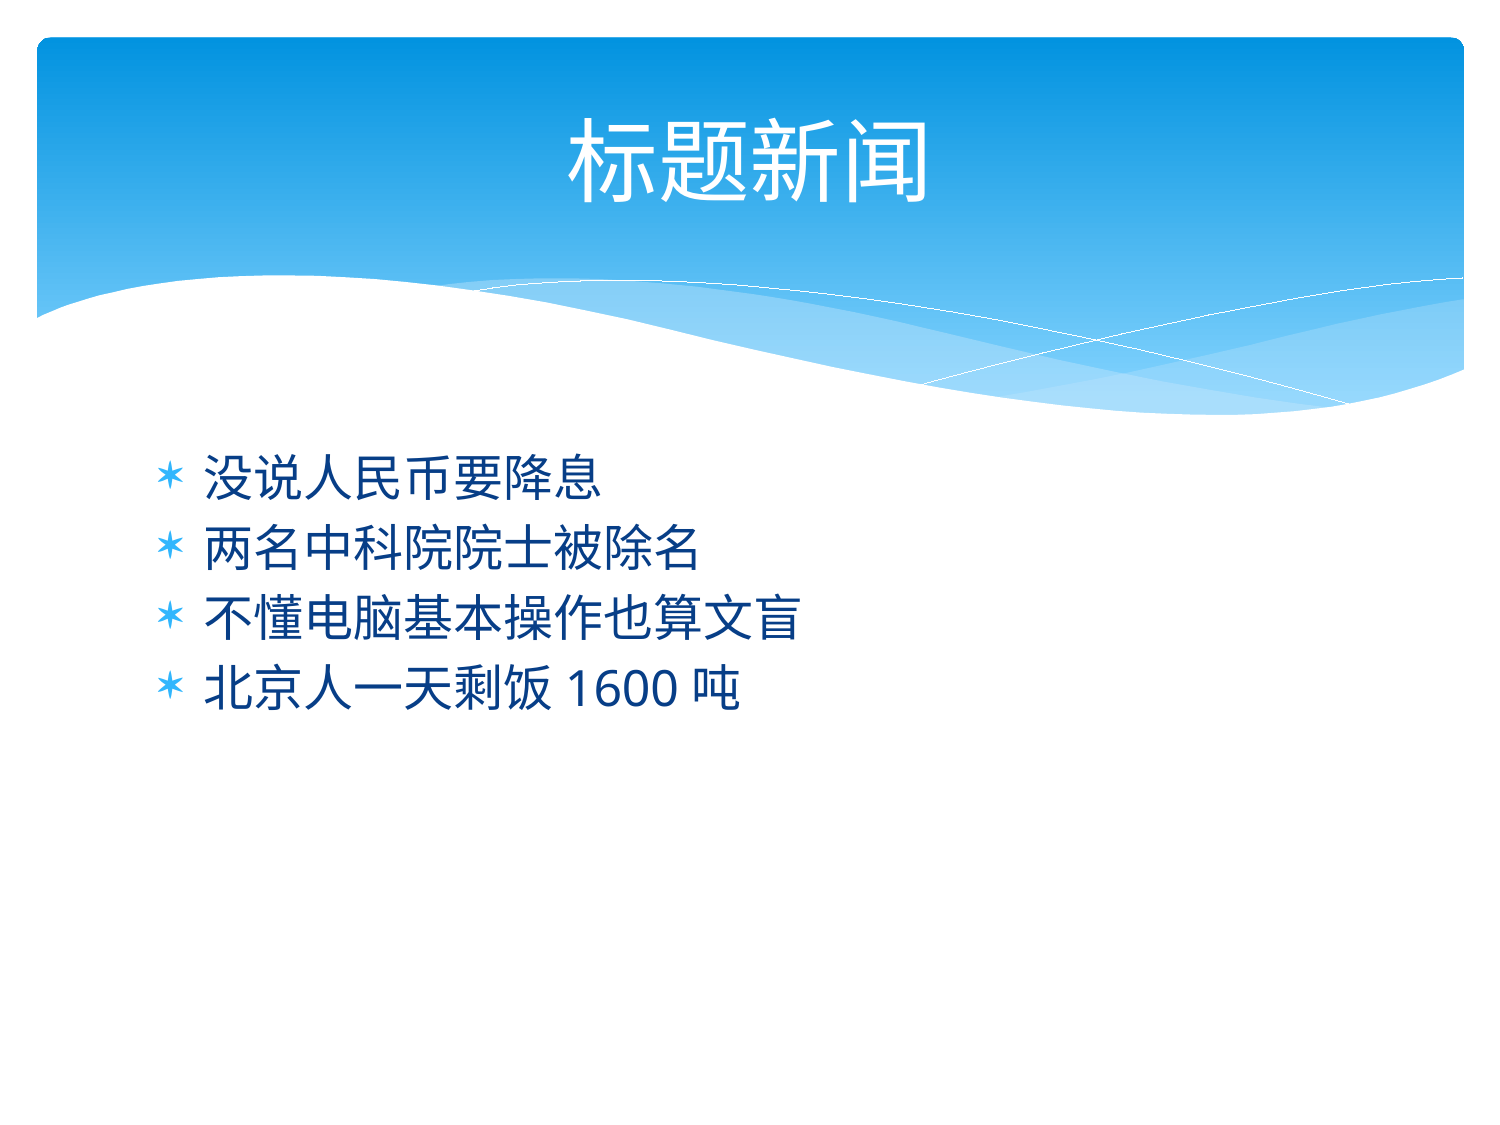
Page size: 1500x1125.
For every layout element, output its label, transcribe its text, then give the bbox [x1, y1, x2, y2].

title 标题新闻 [75, 55, 1425, 261]
list 没说人民币要降息 两名中科院院士被除名 不懂电脑基本操作也算文盲 北京人一天剩饭1600吨 [143, 438, 1359, 1005]
